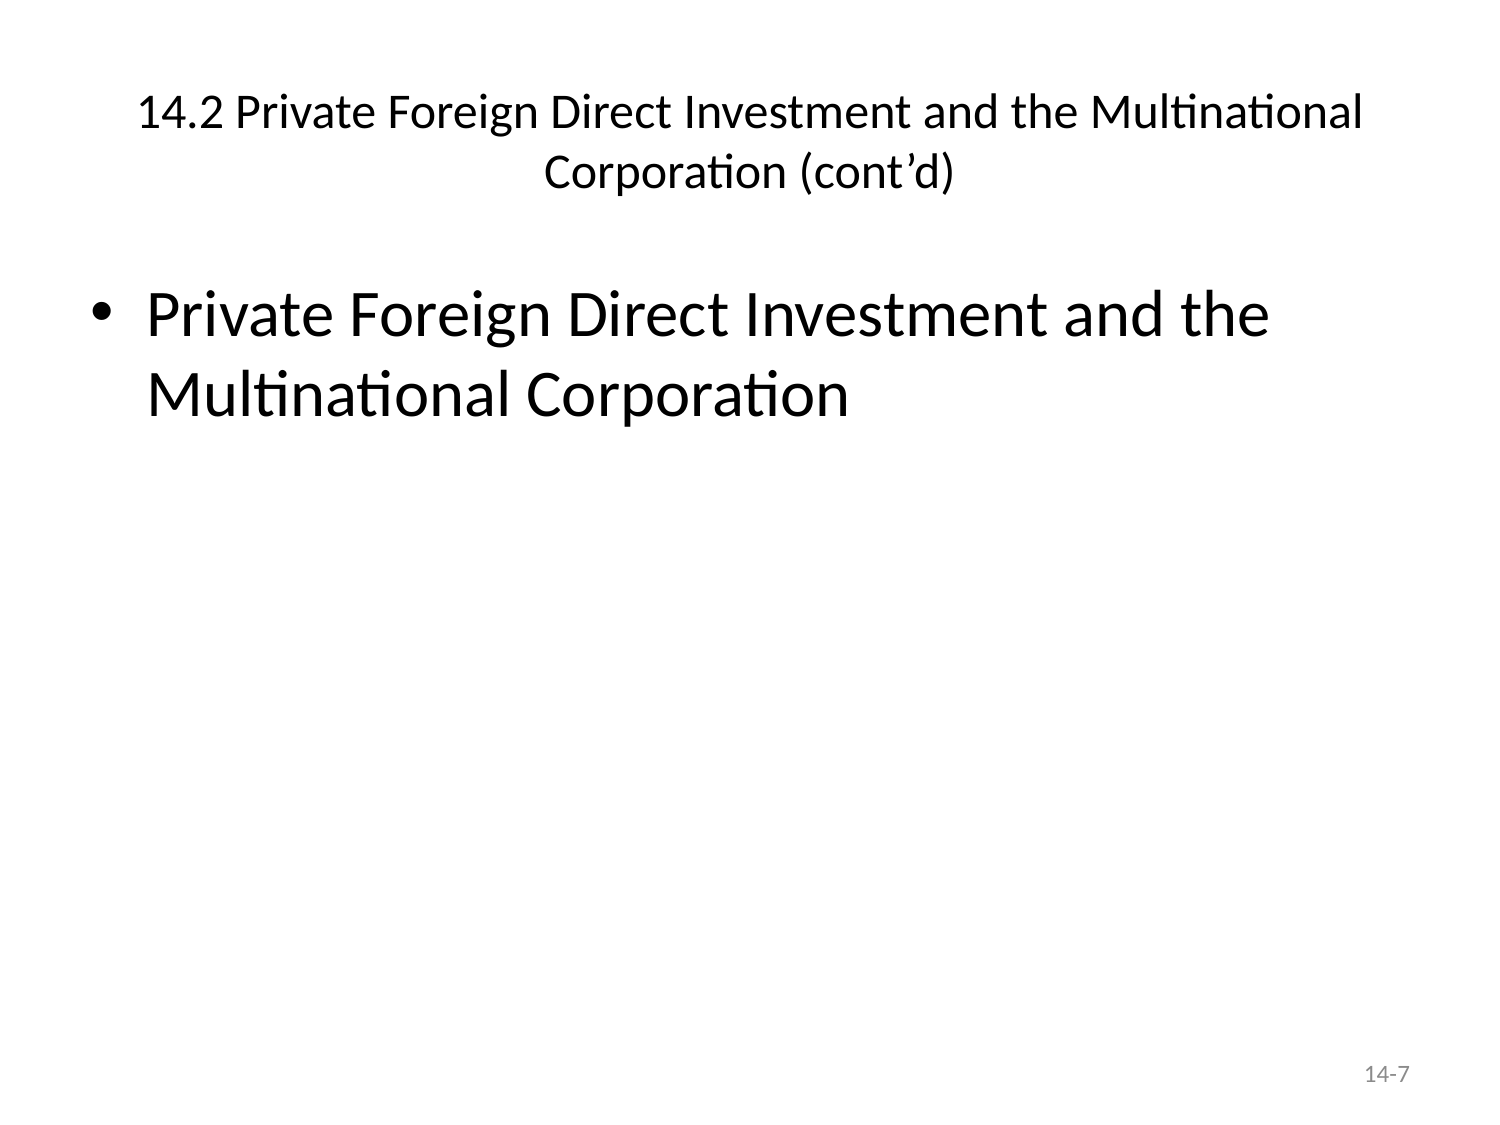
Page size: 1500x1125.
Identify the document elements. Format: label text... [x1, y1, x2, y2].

title 14.2 Private Foreign Direct Investment and the Multinational Corporation (cont’d) [75, 45, 1425, 233]
slide_number 14-7 [1074, 1042, 1425, 1103]
list Private Foreign Direct Investment and the Multinational Corporation [75, 262, 1425, 1005]
